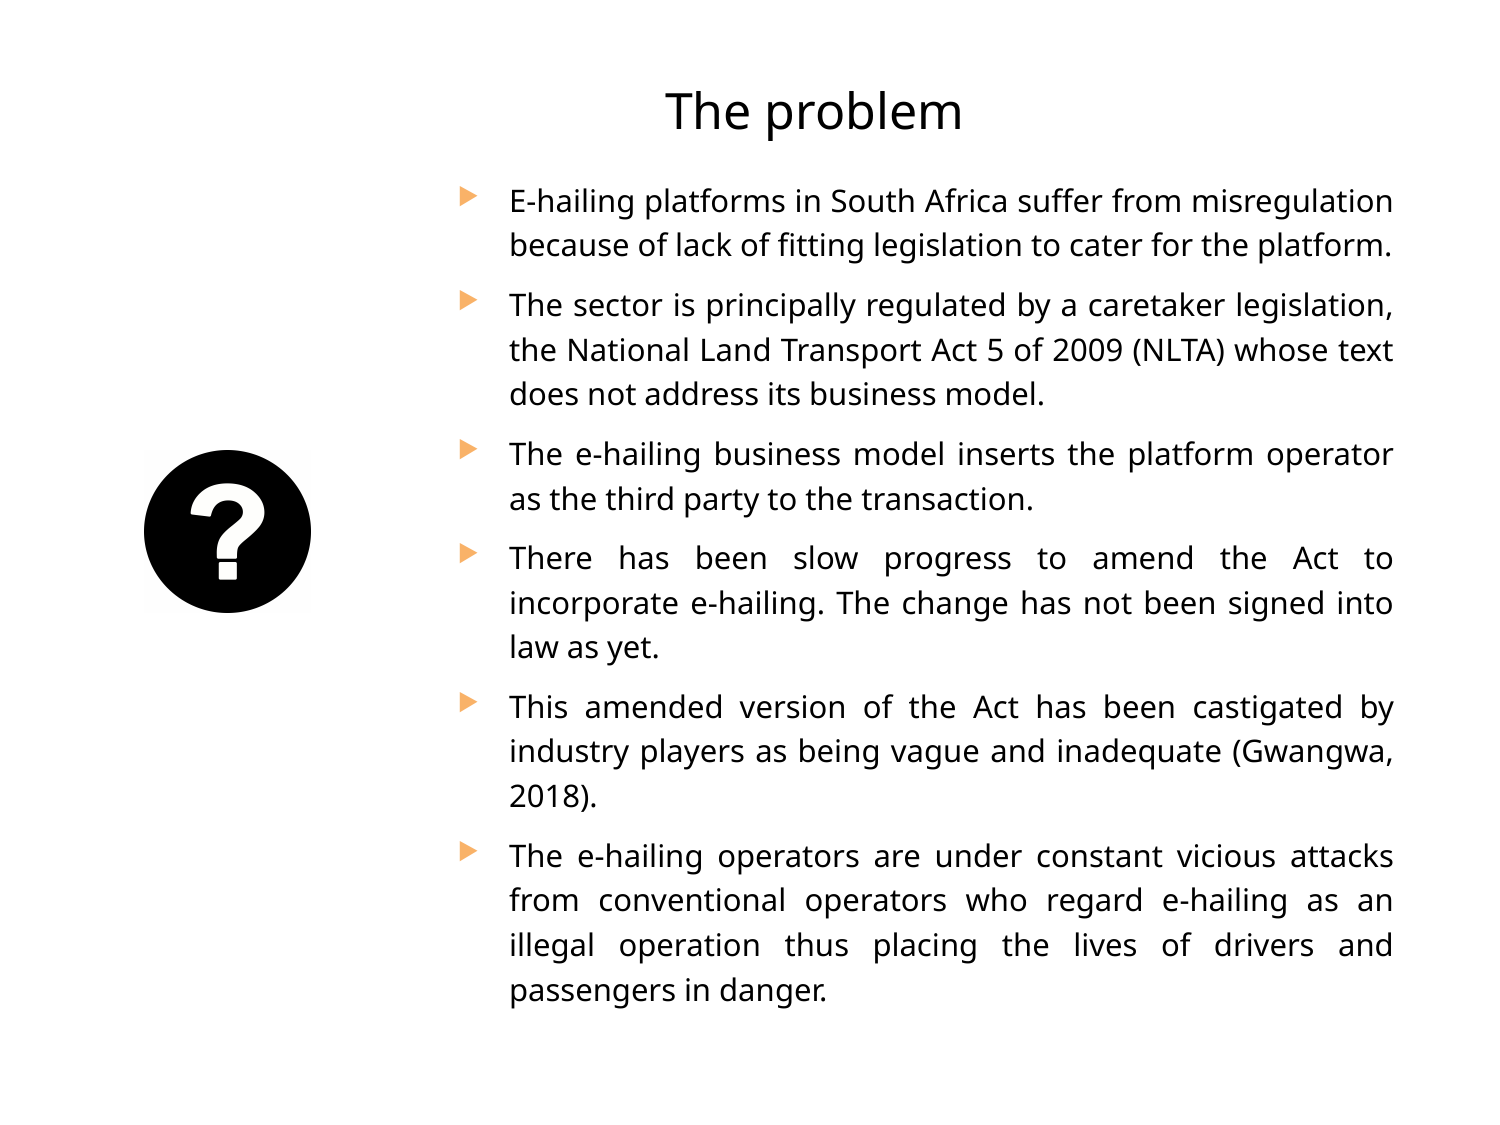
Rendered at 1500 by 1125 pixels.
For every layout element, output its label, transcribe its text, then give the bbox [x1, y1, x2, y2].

title The problem [649, 72, 1237, 166]
picture [144, 450, 312, 613]
list E-hailing platforms in South Africa suffer from misregulation because of lack of fitting legislation to cater for the platform. The sector is principally regulated by a caretaker legislation, the National Land Transport Act 5 of 2009 (NLTA) whose text does not address its business model. The e-hailing business model inserts the platform operator as the third party to the transaction. There has been slow progress to amend the Act to incorporate e-hailing. The change has not been signed into law as yet. This amended version of the Act has been castigated by industry players as being vague and inadequate (Gwangwa, 2018). The e-hailing operators are under constant vicious attacks from conventional operators who regard e-hailing as an illegal operation thus placing the lives of drivers and passengers in danger. [442, 166, 1409, 1043]
